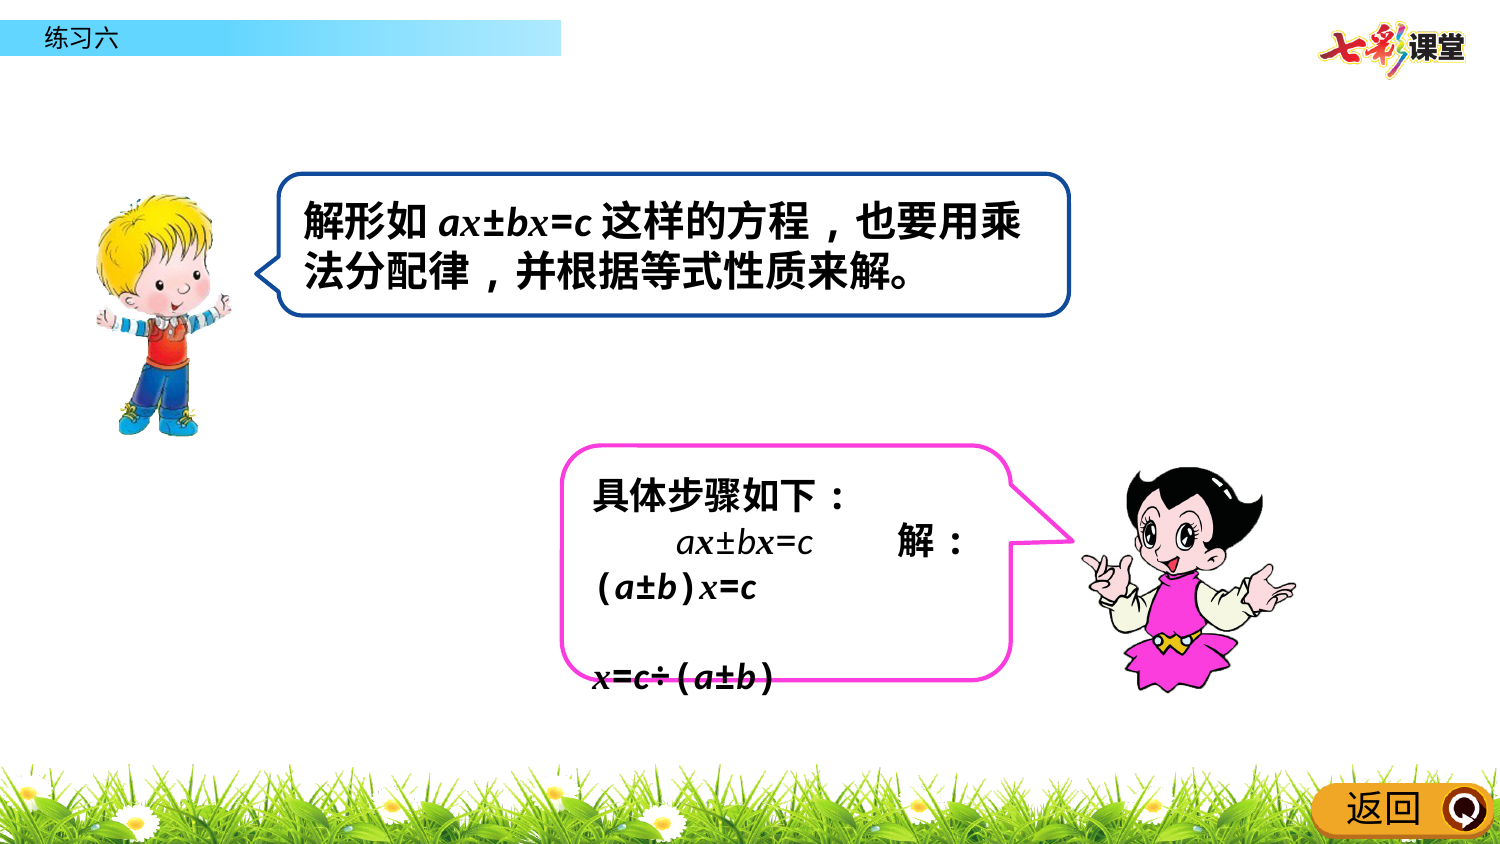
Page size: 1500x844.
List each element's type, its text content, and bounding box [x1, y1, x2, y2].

picture [1069, 464, 1306, 696]
text_box [559, 443, 1064, 675]
text_box 解形如ax±bx=c这样的方程,也要用乘法分配律,并根据等式性质来解。 [288, 187, 1039, 303]
text_box [254, 171, 1072, 318]
picture [0, 764, 1500, 844]
picture [80, 181, 241, 451]
text_box 具体步骤如下: ax±bx=c 解:(a±b)x=c x=c÷(a±b) [577, 464, 999, 705]
picture [1316, 20, 1468, 80]
